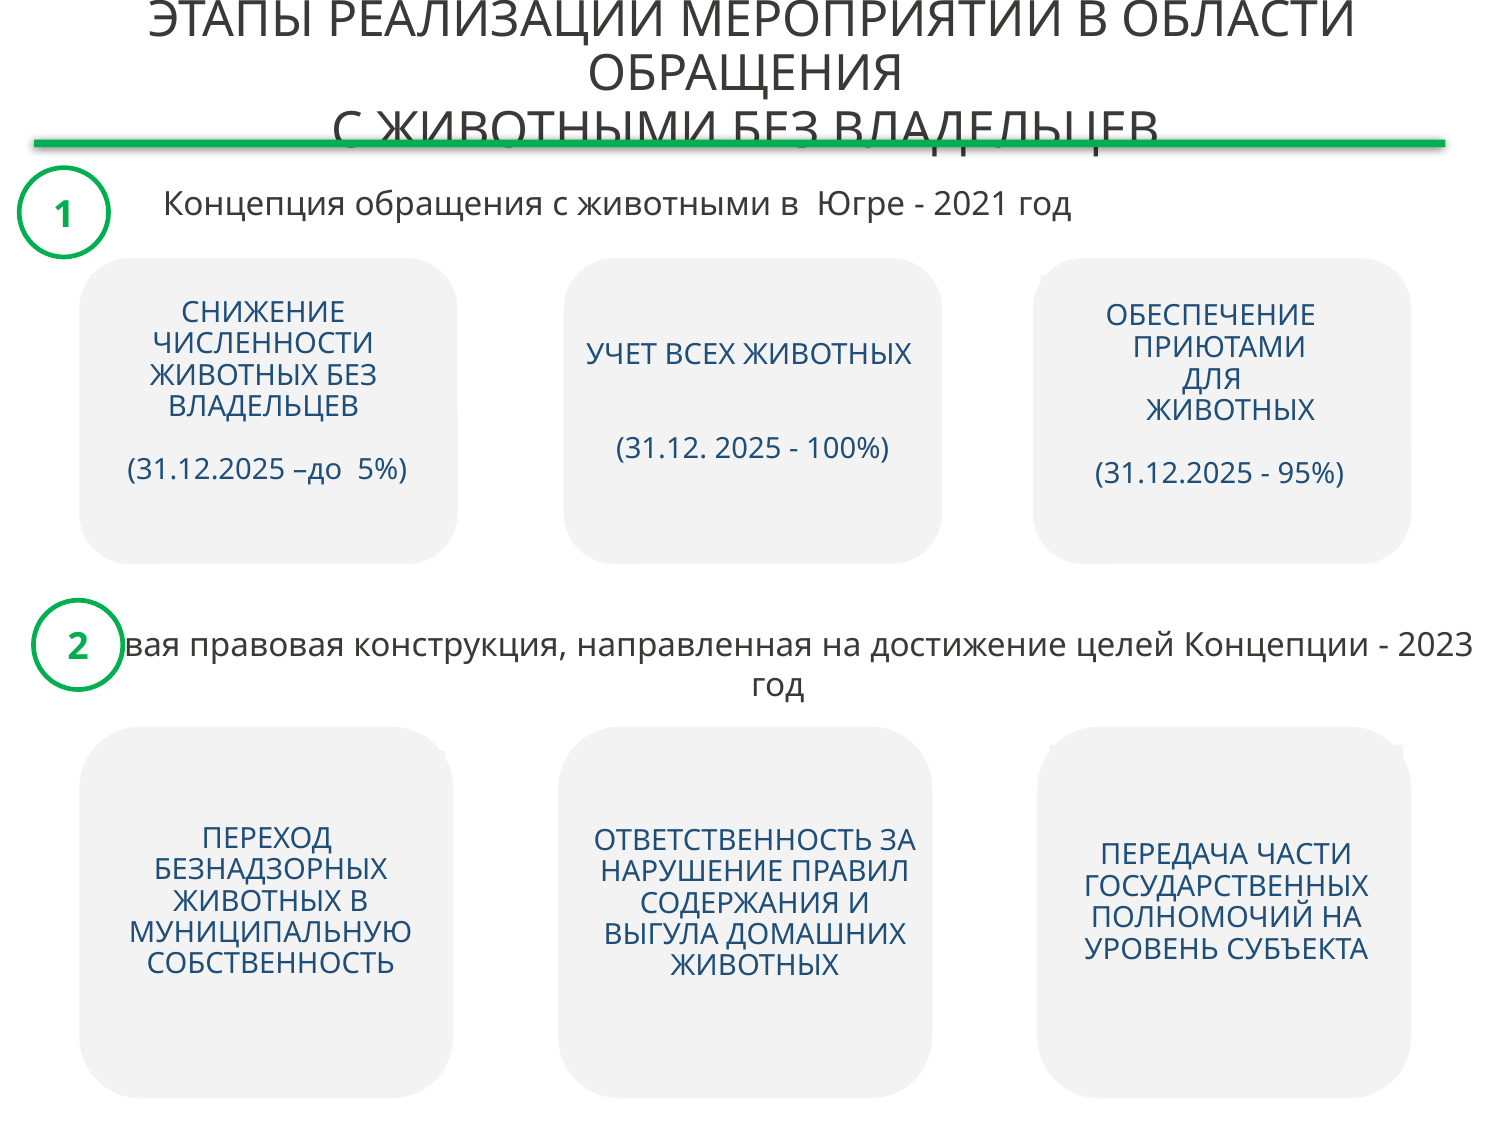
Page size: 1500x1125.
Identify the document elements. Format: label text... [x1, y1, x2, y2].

text_box ЭТАПЫ РЕАЛИЗАЦИИ МЕРОПРИЯТИЙ В ОБЛАСТИ ОБРАЩЕНИЯ С ЖИВОТНЫМИ БЕЗ ВЛАДЕЛЬЦЕВ [4, 36, 1500, 162]
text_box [77, 725, 1413, 1100]
text_box Концепция обращения с животными в Югре - 2021 год [130, 167, 1425, 238]
text_box Новая правовая конструкция, направленная на достижение целей Концепции - 2023 год [61, 608, 1494, 758]
text_box 2 [33, 600, 123, 690]
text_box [77, 256, 1413, 566]
text_box [34, 139, 1446, 148]
text_box 1 [19, 167, 109, 258]
